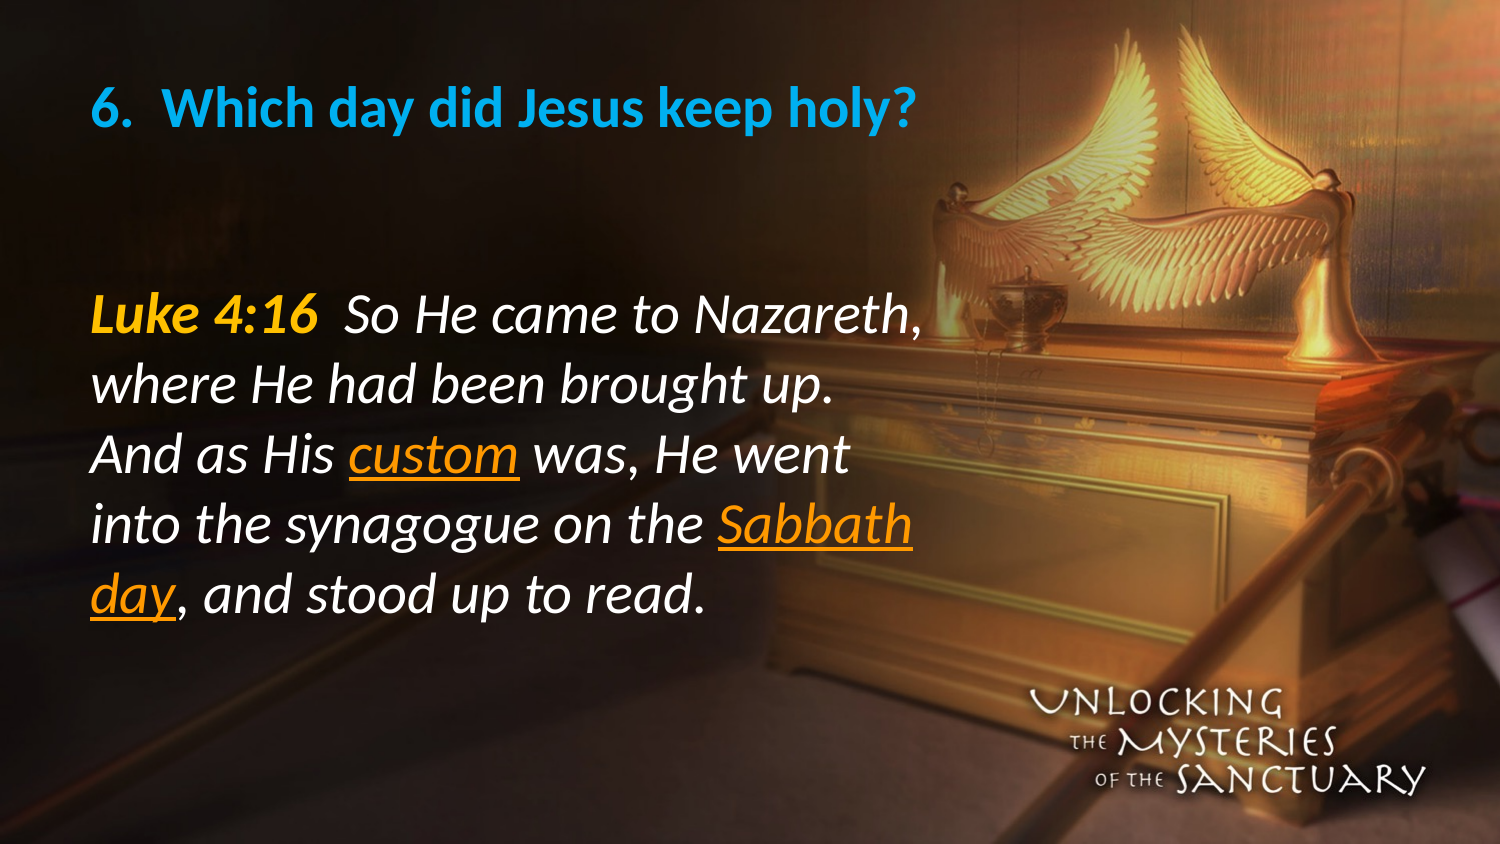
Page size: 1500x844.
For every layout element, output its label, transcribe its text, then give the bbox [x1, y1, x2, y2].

list Luke 4:16 So He came to Nazareth, where He had been brought up. And as His custom was, He went into the synagogue on the Sabbath day, and stood up to read. [75, 267, 943, 754]
picture [0, 0, 1500, 844]
title 6. Which day did Jesus keep holy? [75, 33, 1425, 175]
